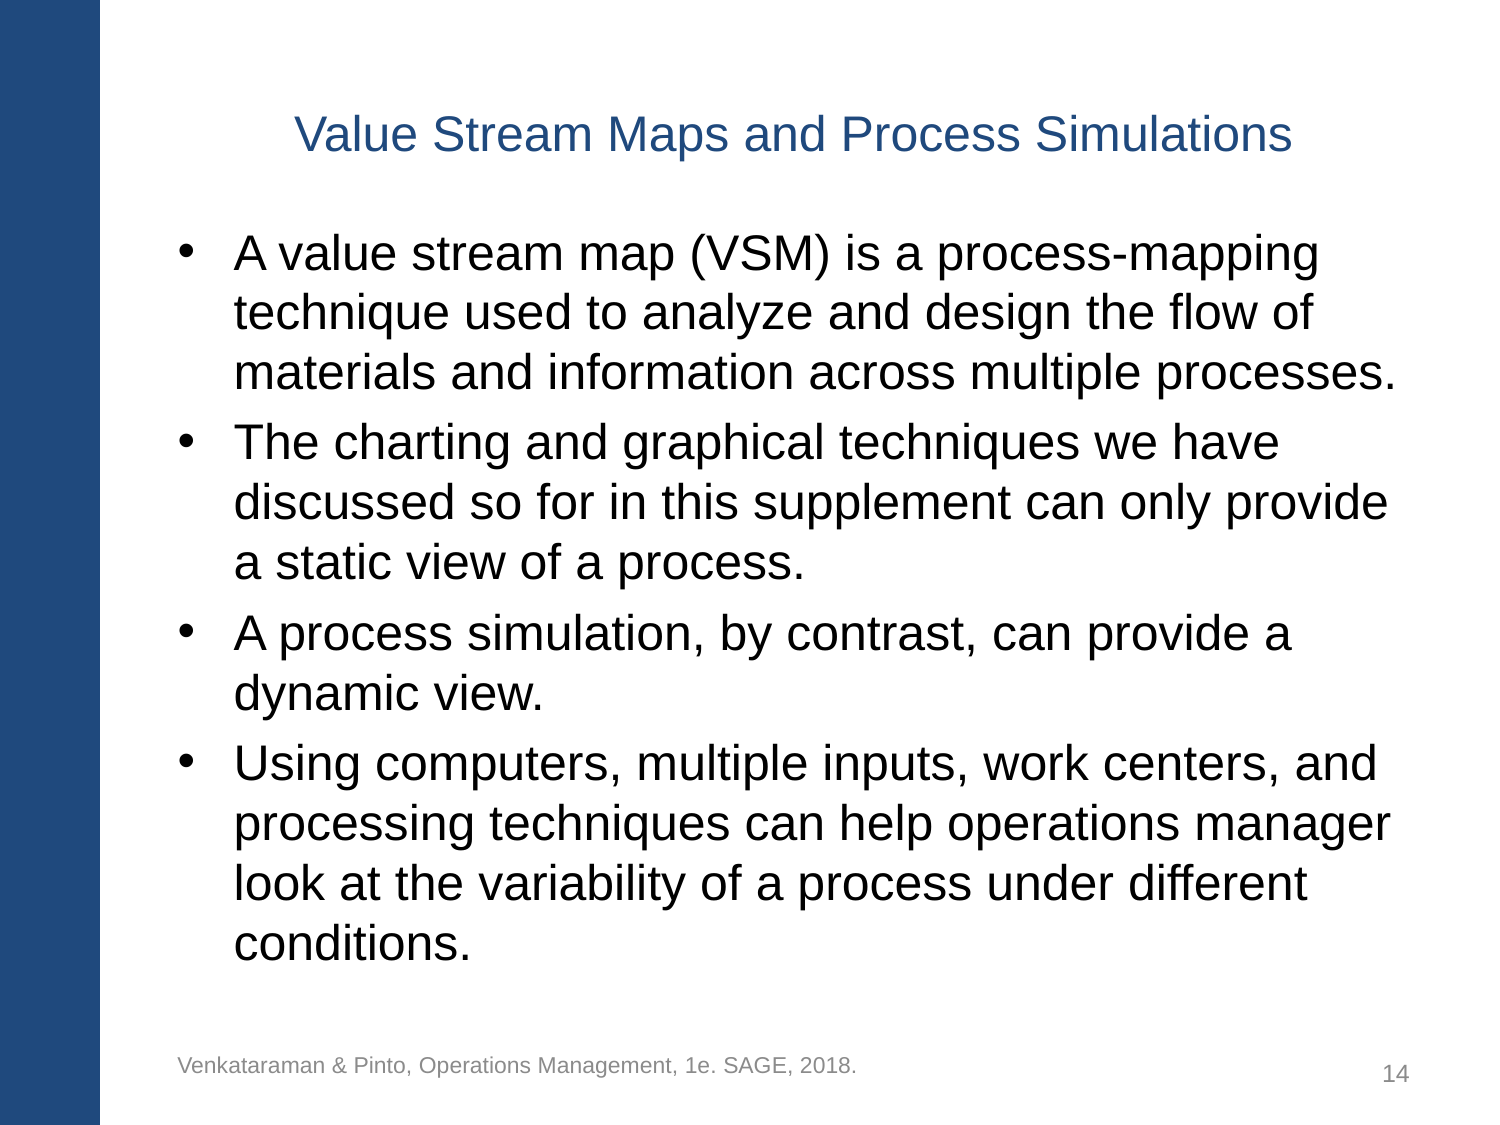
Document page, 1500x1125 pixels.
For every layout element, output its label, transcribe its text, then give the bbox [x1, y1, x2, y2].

slide_number 14 [1350, 1042, 1425, 1103]
list A value stream map (VSM) is a process-mapping technique used to analyze and design the flow of materials and information across multiple processes. The charting and graphical techniques we have discussed so for in this supplement can only provide a static view of a process. A process simulation, by contrast, can provide a dynamic view. Using computers, multiple inputs, work centers, and processing techniques can help operations manager look at the variability of a process under different conditions. [162, 212, 1425, 1013]
footer Venkataraman & Pinto, Operations Management, 1e. SAGE, 2018. [162, 1042, 1313, 1103]
title Value Stream Maps and Process Simulations [162, 37, 1425, 212]
